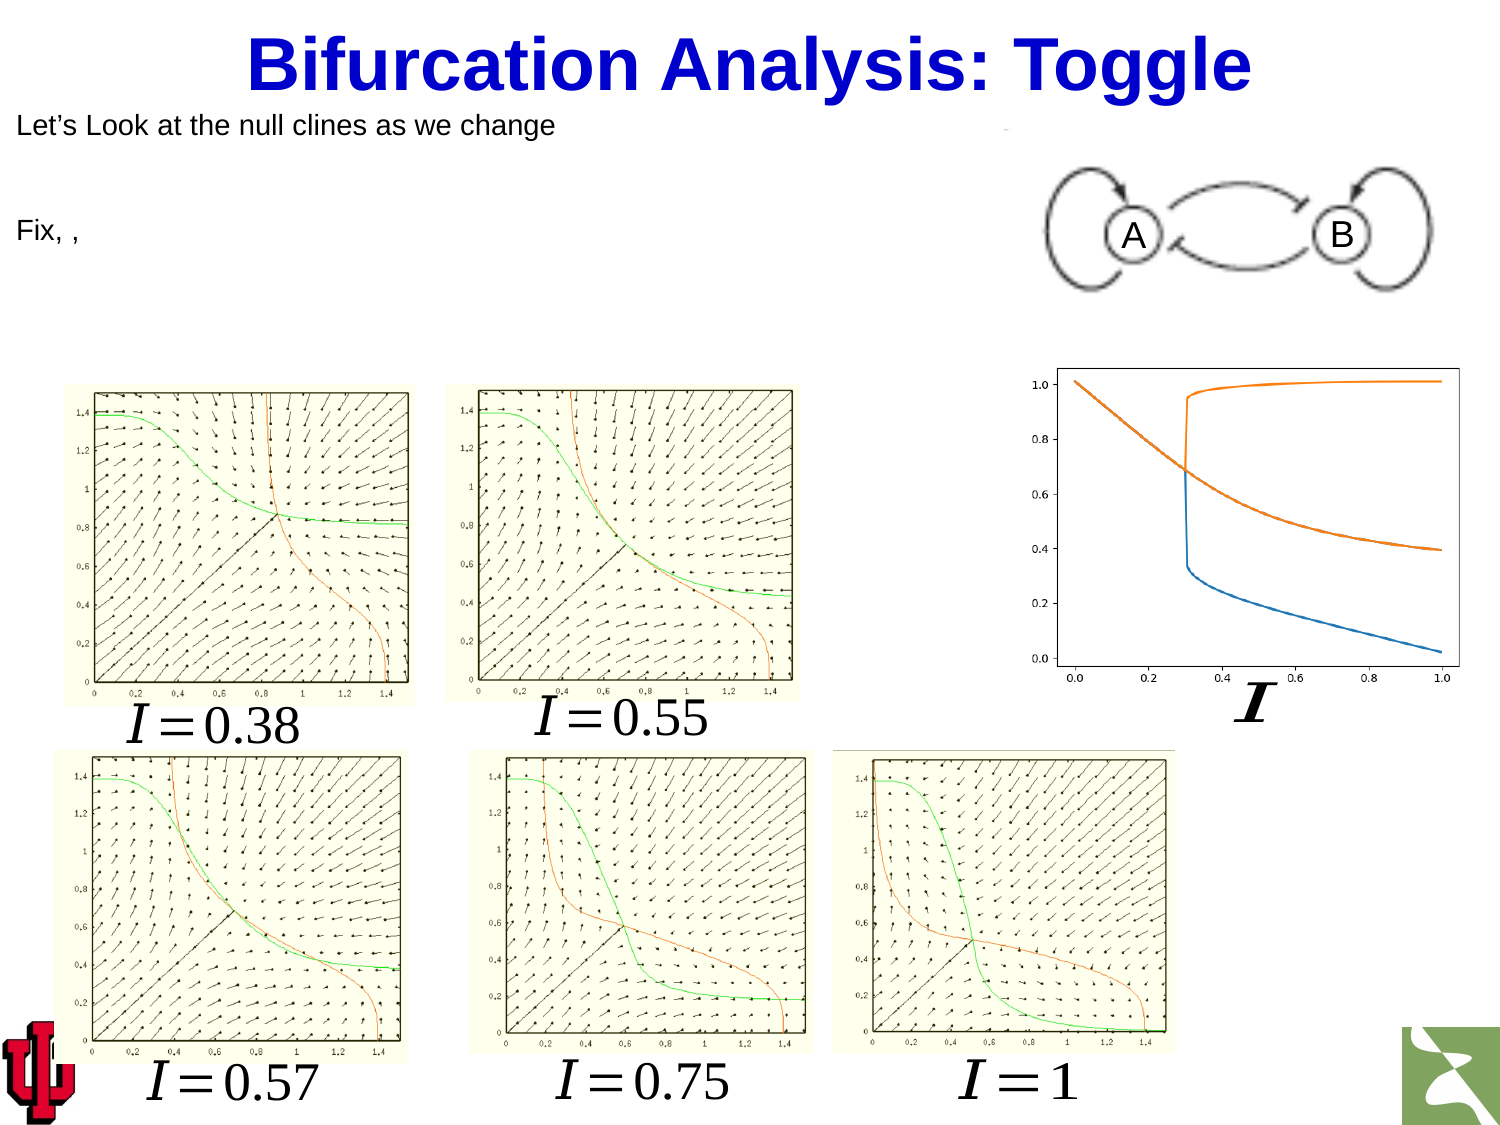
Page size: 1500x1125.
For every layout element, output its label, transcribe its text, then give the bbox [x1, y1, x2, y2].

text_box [63, 383, 415, 758]
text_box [53, 749, 408, 1114]
picture [1003, 129, 1452, 326]
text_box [833, 750, 1176, 1113]
title Bifurcation Analysis: Toggle [0, 0, 1500, 130]
picture [0, 1020, 80, 1125]
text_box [445, 383, 801, 749]
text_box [469, 750, 814, 1113]
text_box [1007, 339, 1481, 736]
picture [1402, 1027, 1500, 1125]
